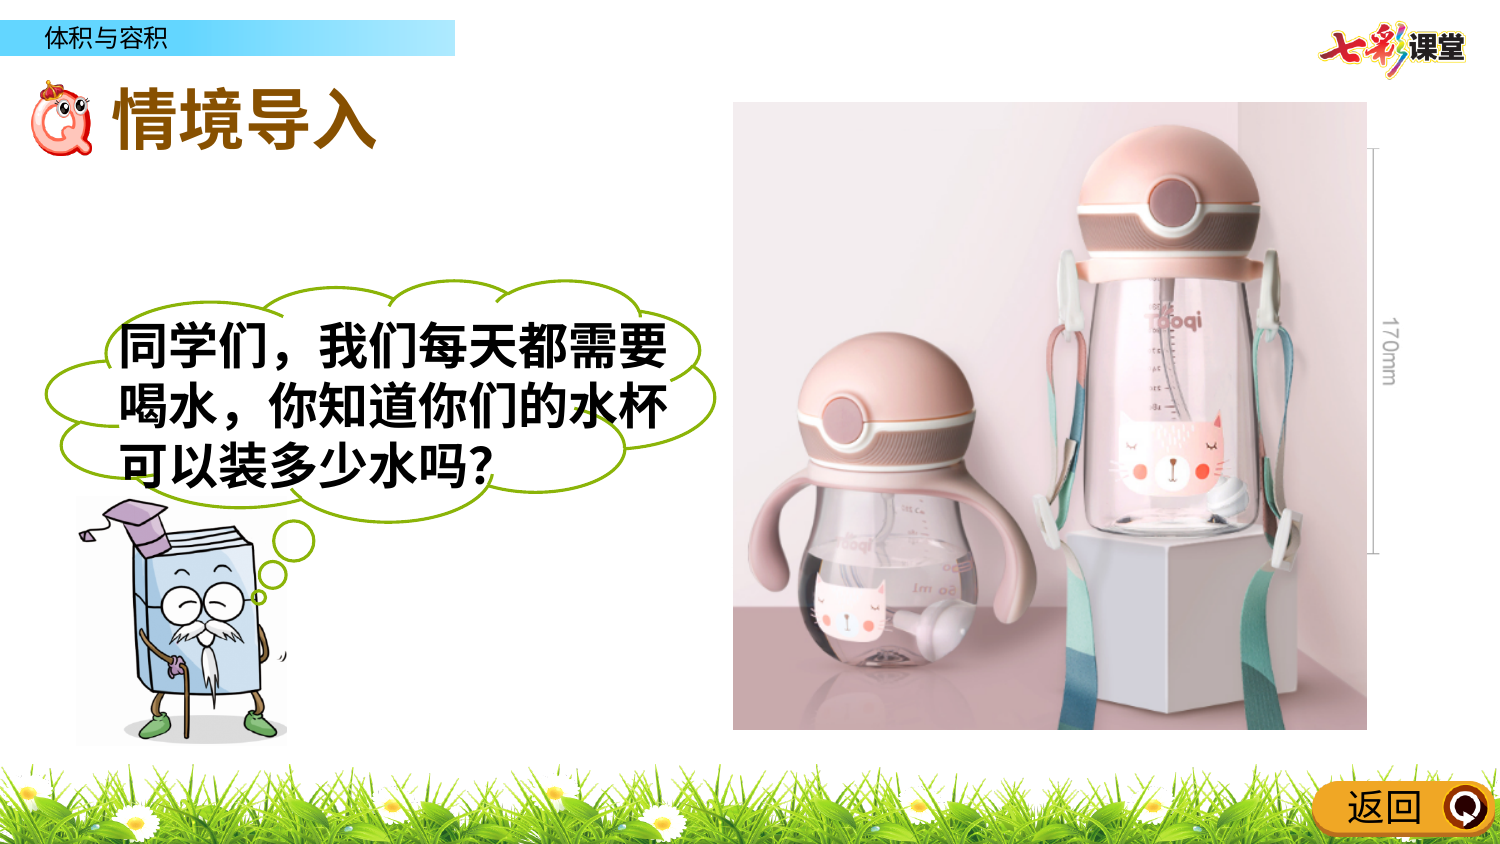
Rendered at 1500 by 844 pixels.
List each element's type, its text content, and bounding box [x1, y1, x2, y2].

picture [1316, 20, 1468, 80]
picture [0, 764, 1500, 844]
picture [76, 522, 287, 746]
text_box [46, 279, 704, 522]
picture [710, 102, 1424, 730]
picture [31, 80, 92, 156]
text_box 情境导入 [100, 72, 404, 164]
